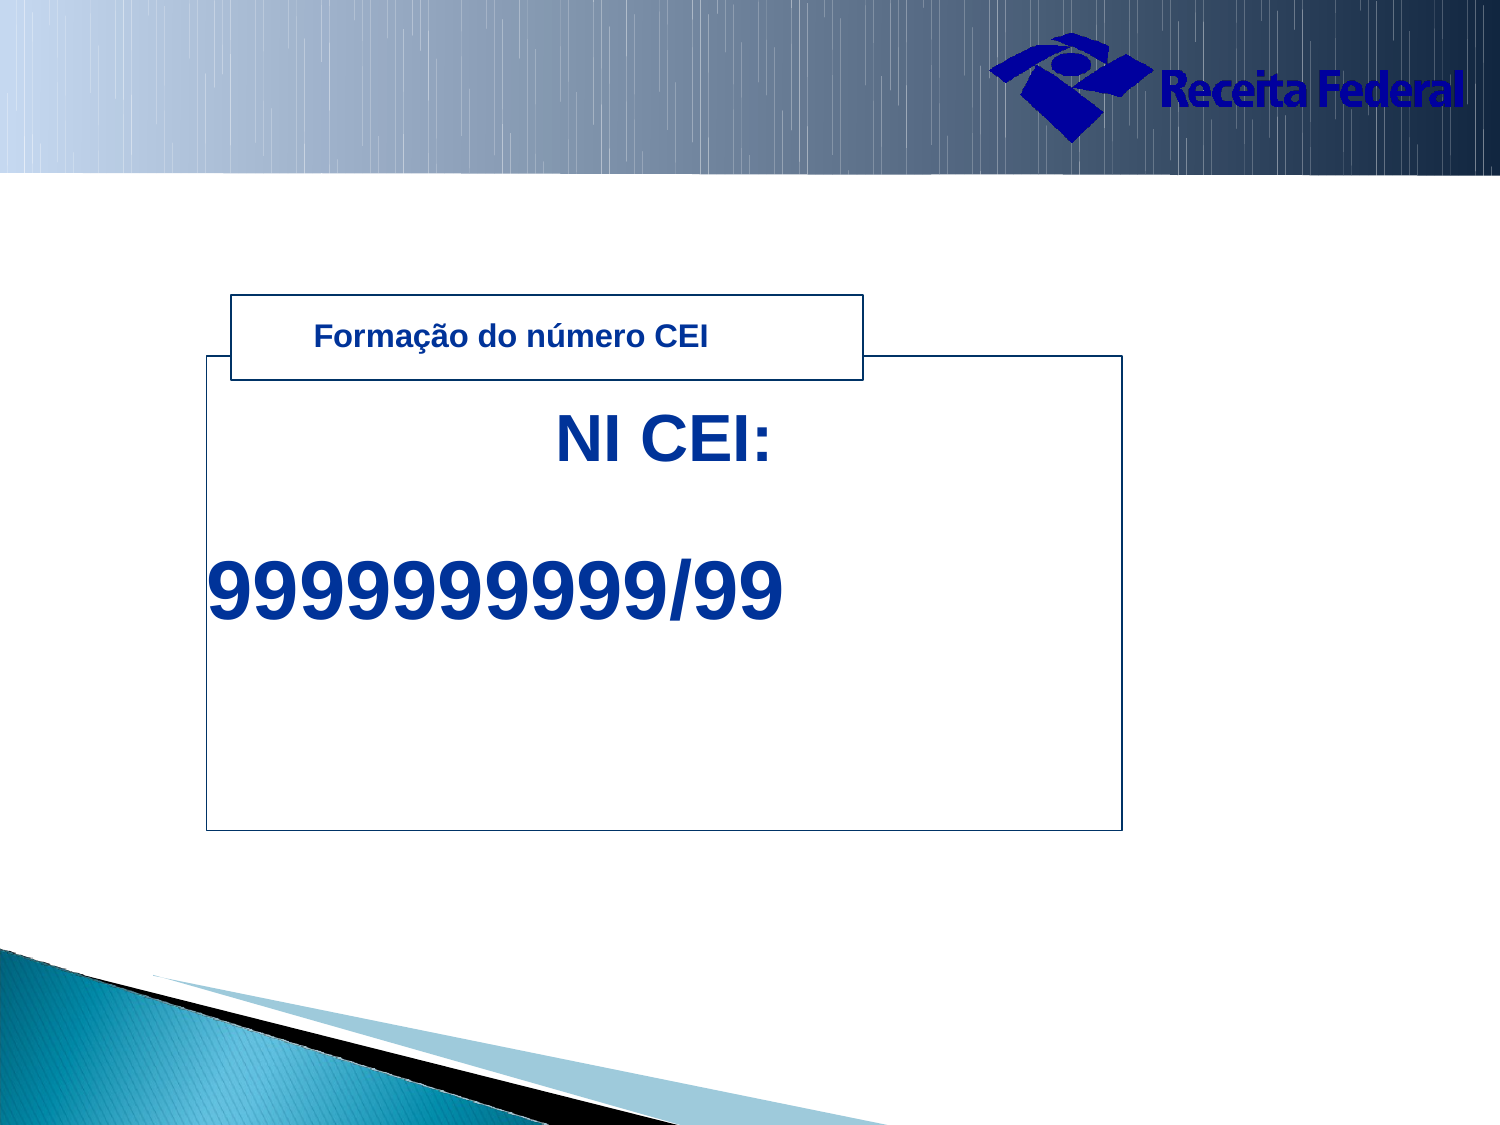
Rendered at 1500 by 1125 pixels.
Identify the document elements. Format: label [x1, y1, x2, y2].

text_box [206, 295, 1123, 831]
text_box [0, 947, 888, 1125]
text_box [0, 0, 1500, 176]
